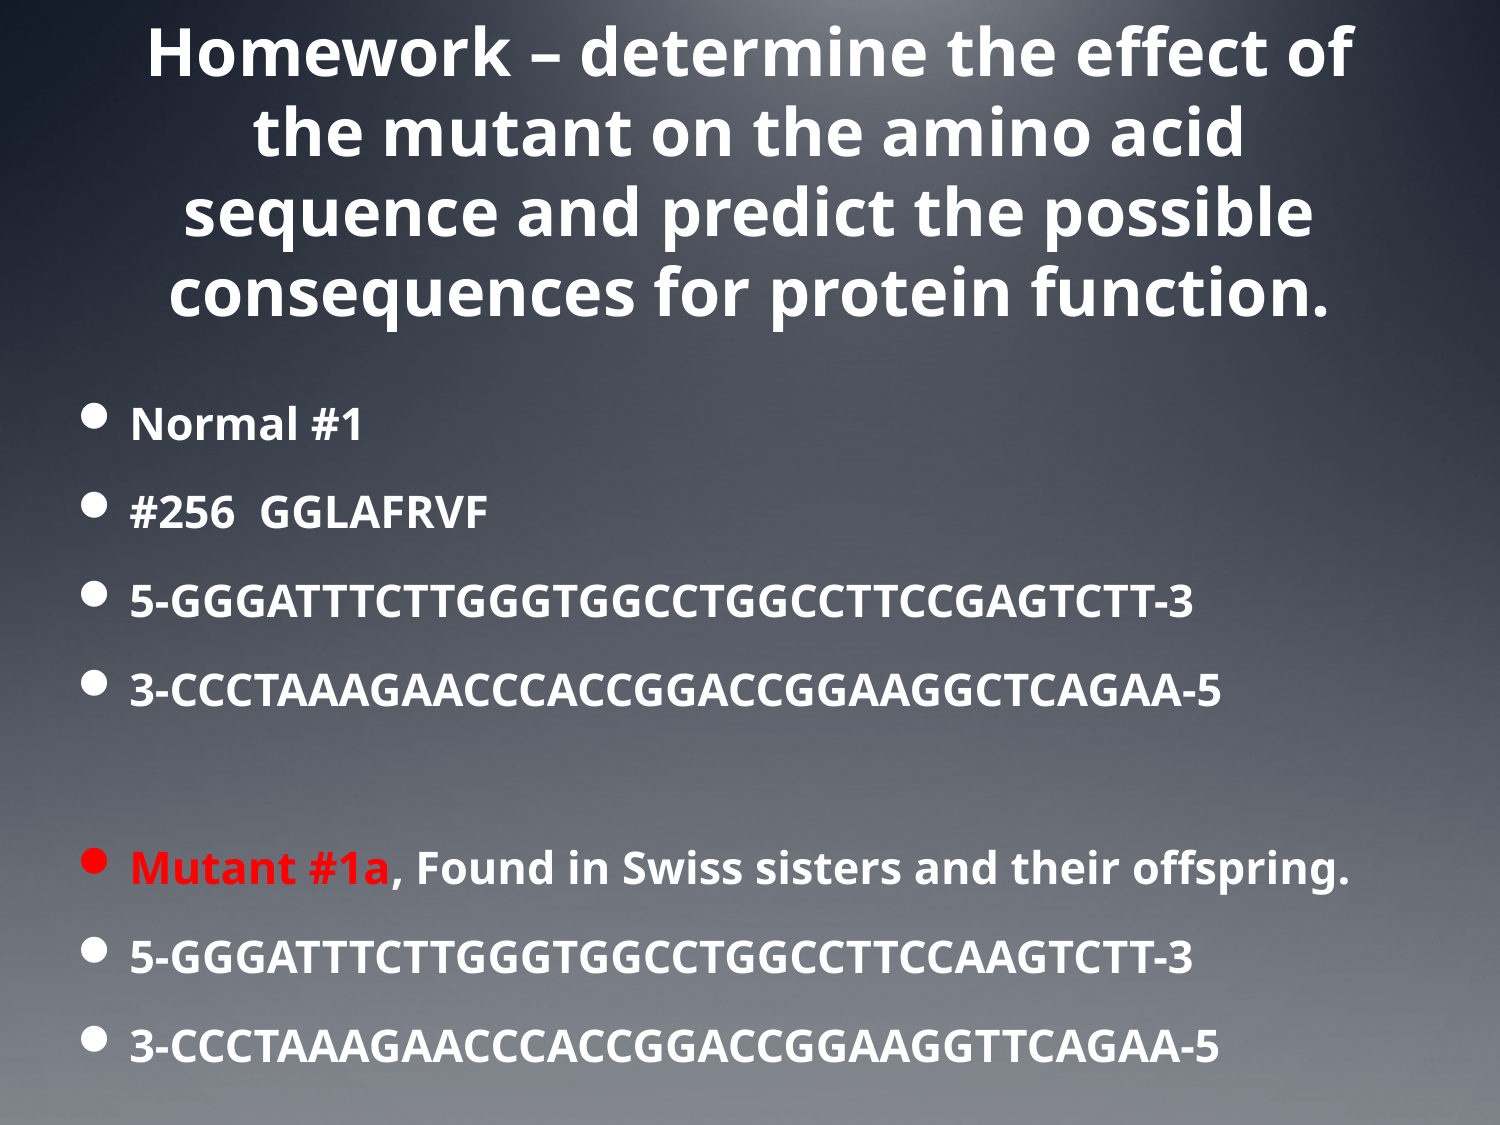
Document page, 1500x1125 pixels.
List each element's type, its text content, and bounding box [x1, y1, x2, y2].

list Normal #1 #256 GGLAFRVF 5-GGGATTTCTTGGGTGGCCTGGCCTTCCGAGTCTT-3 3-CCCTAAAGAACCCACCGGACCGGAAGGCTCAGAA-5 Mutant #1a, Found in Swiss sisters and their offspring. 5-GGGATTTCTTGGGTGGCCTGGCCTTCCAAGTCTT-3 3-CCCTAAAGAACCCACCGGACCGGAAGGTTCAGAA-5 [62, 387, 1413, 1095]
title Homework – determine the effect of the mutant on the amino acid sequence and predict the possible consequences for protein function. [75, 37, 1425, 338]
